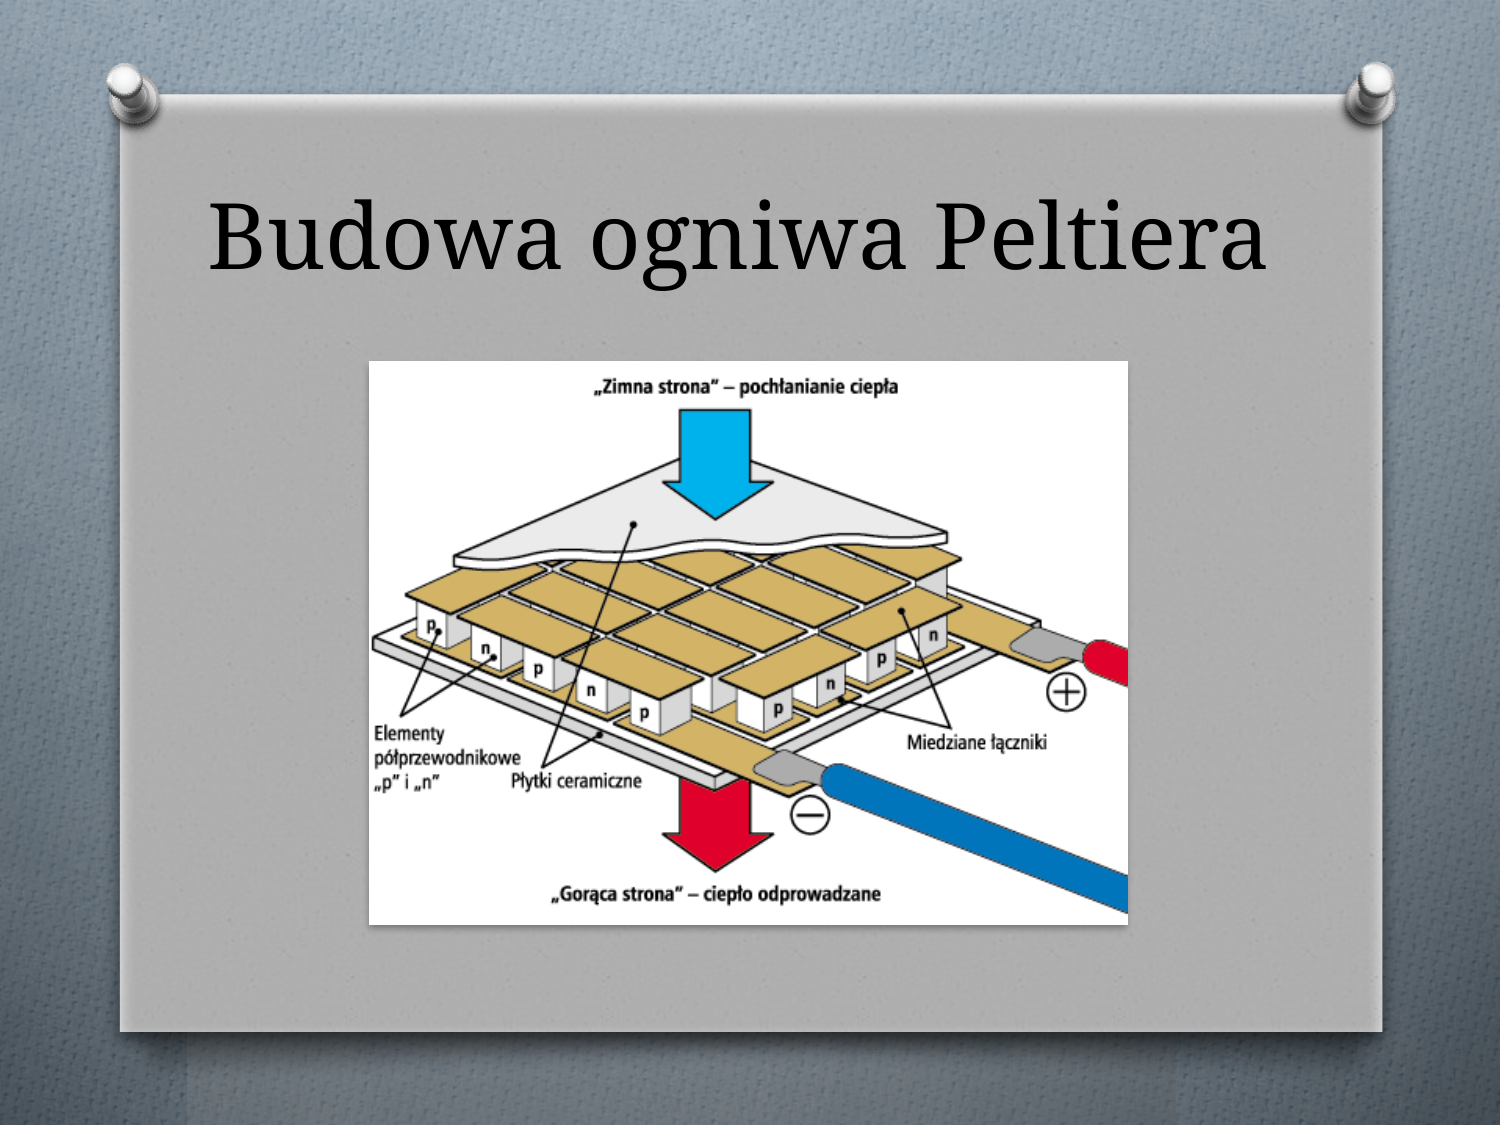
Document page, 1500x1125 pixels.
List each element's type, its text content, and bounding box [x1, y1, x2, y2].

picture [75, 29, 198, 153]
picture [1317, 35, 1439, 156]
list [369, 361, 1128, 925]
title Budowa ogniwa Peltiera [179, 134, 1323, 332]
